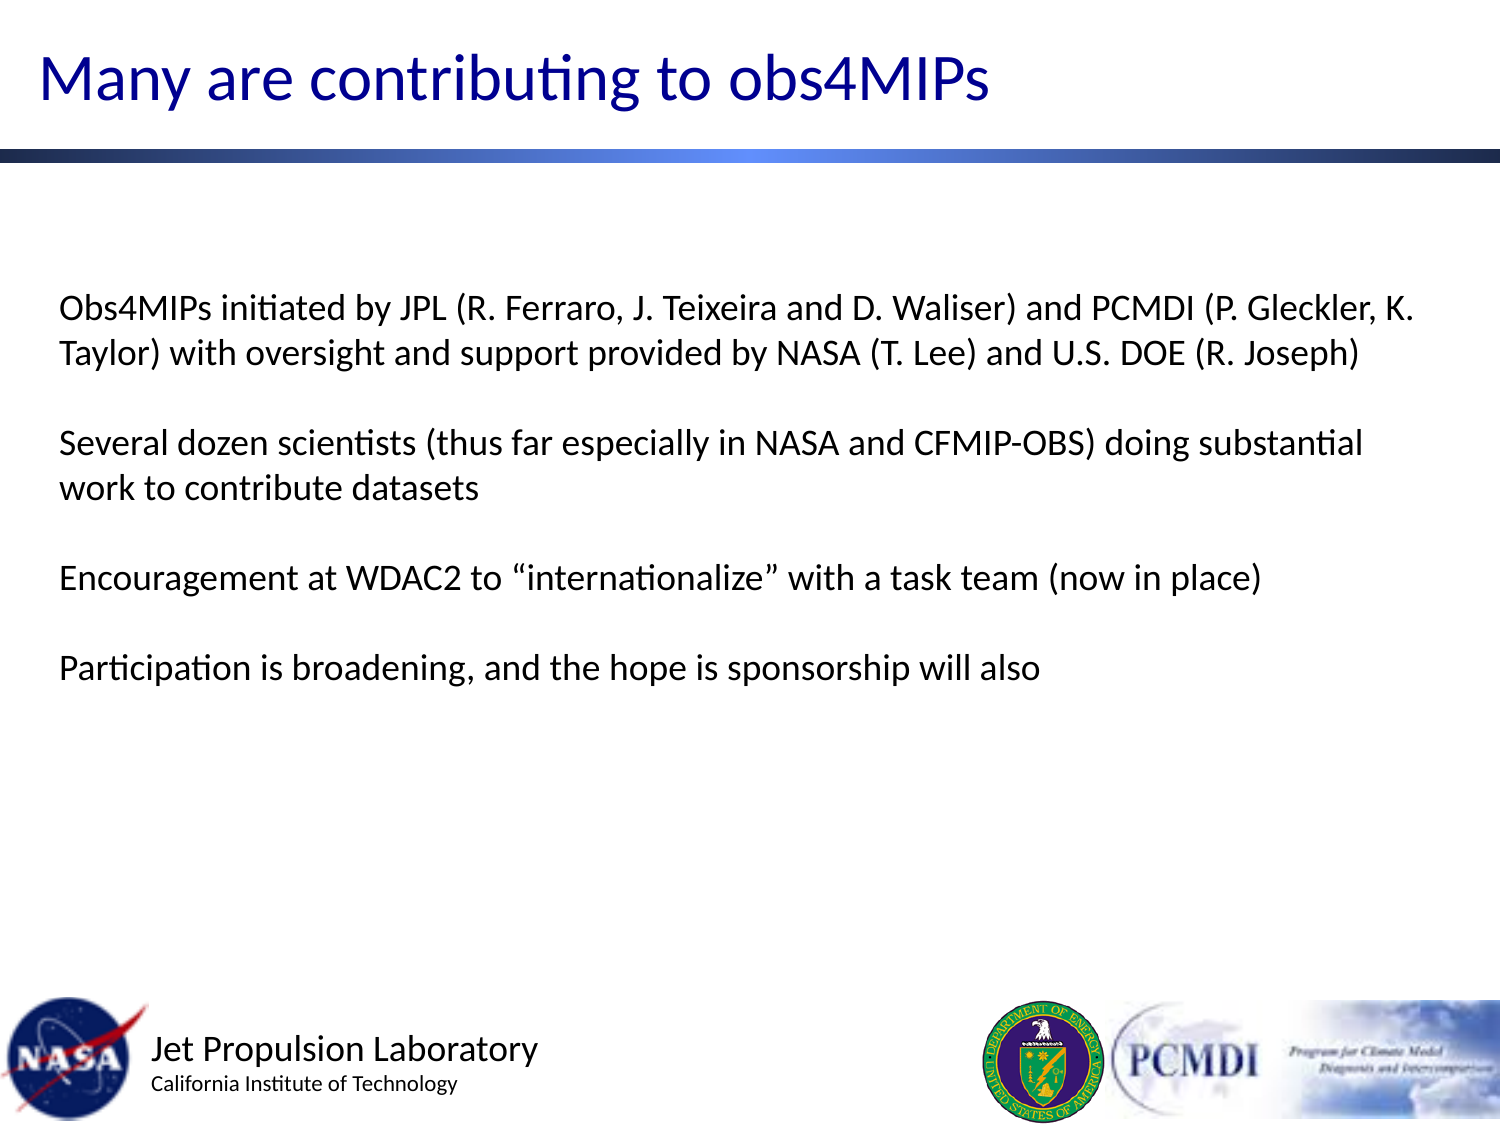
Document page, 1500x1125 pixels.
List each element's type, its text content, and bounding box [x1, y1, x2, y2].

text_box Many are contributing to obs4MIPs [24, 26, 1475, 141]
text_box Obs4MIPs initiated by JPL (R. Ferraro, J. Teixeira and D. Waliser) and PCMDI (P. Gleckler, K. Taylor) with oversight and support provided by NASA (T. Lee) and U.S. DOE (R. Joseph) Several dozen scientists (thus far especially in NASA and CFMIP-OBS) doing substantial work to contribute datasets Encouragement at WDAC2 to “internationalize” with a task team (now in place) Participation is broadening, and the hope is sponsorship will also [44, 275, 1449, 860]
picture [979, 998, 1500, 1125]
picture [0, 997, 149, 1121]
text_box Jet Propulsion Laboratory California Institute of Technology [152, 1016, 587, 1104]
